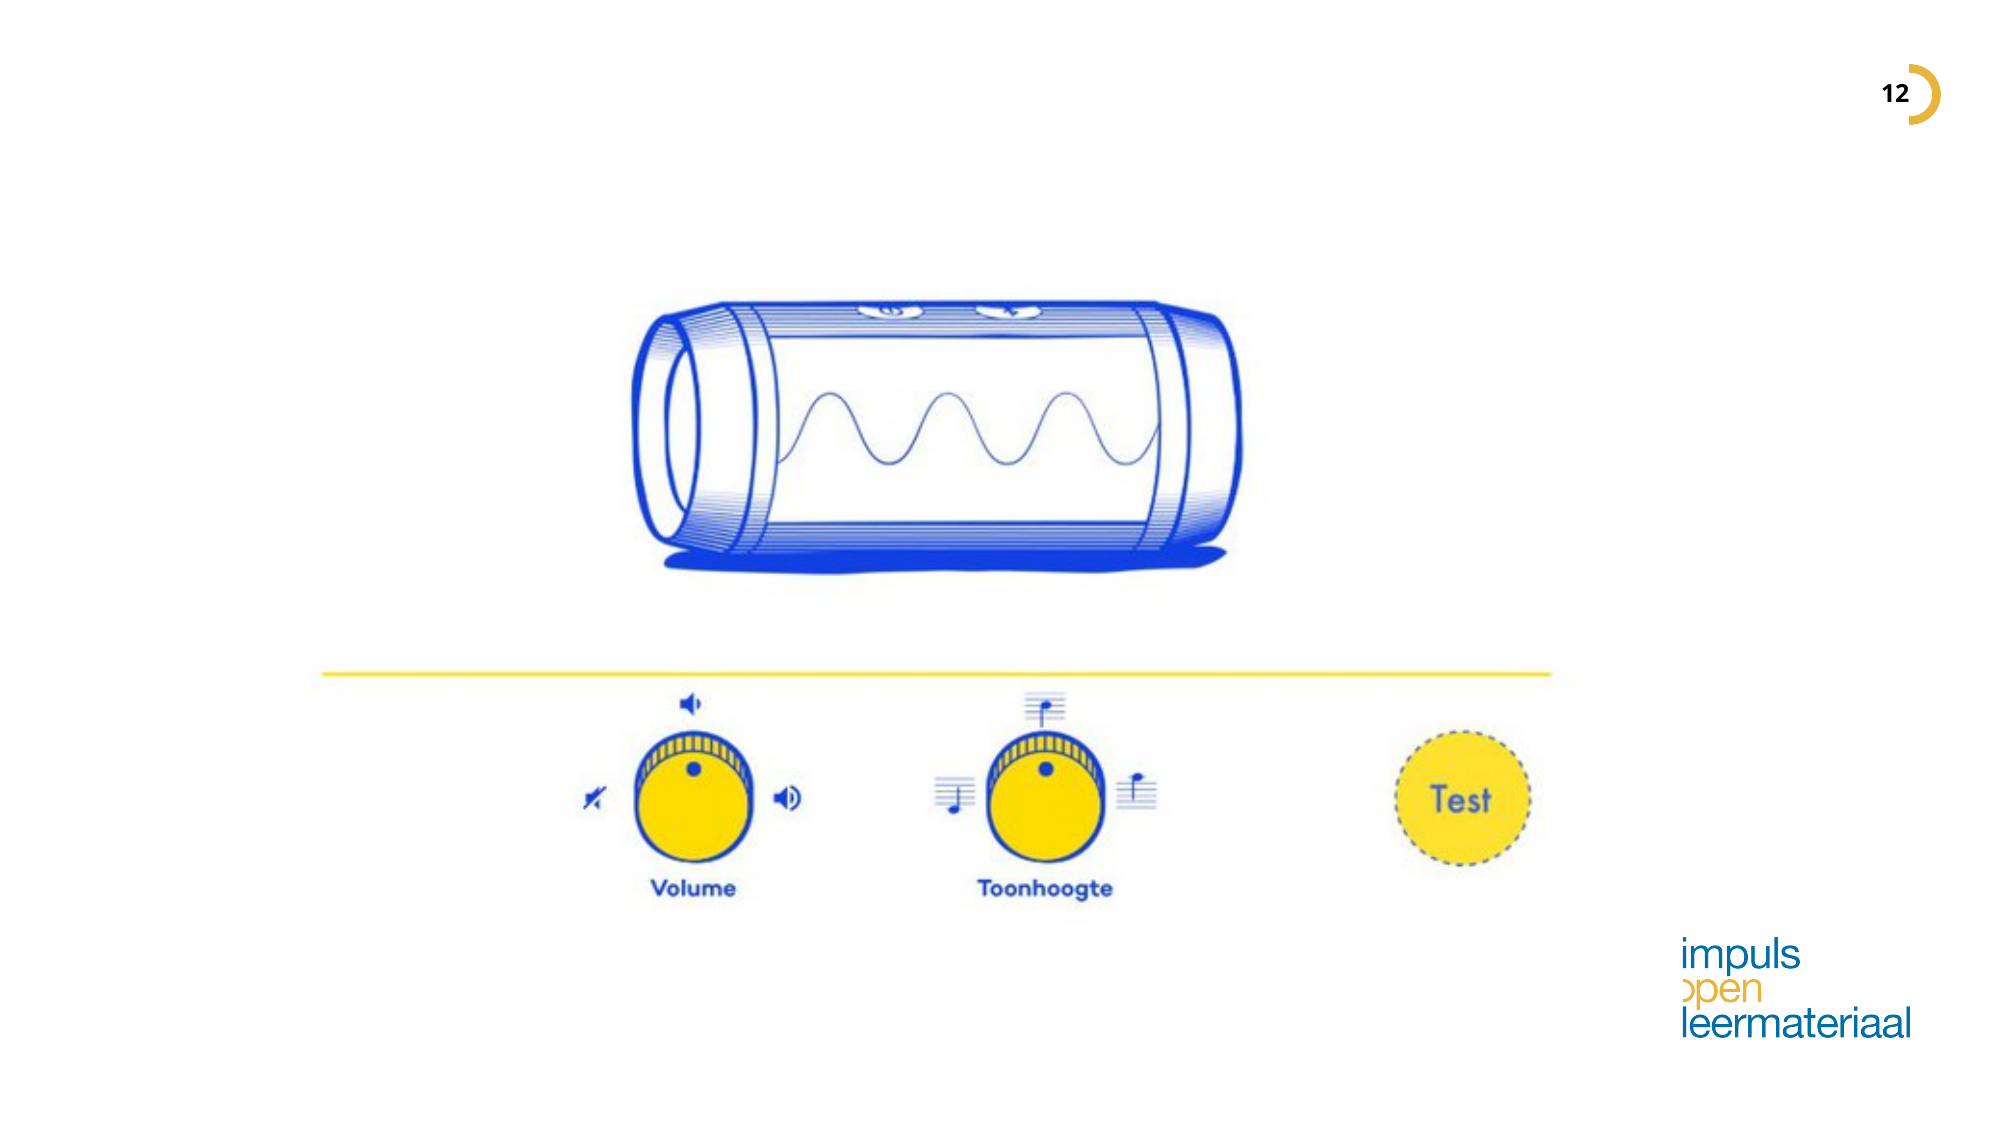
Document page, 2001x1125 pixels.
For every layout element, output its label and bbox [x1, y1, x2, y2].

picture [1694, 1028, 1716, 1038]
picture [1787, 1027, 1797, 1034]
picture [1865, 1027, 1875, 1034]
picture [1766, 1018, 1775, 1038]
picture [1752, 1018, 1761, 1038]
picture [1822, 1018, 1833, 1023]
picture [1887, 1027, 1897, 1034]
picture [1695, 1018, 1705, 1023]
picture [1909, 64, 1941, 125]
picture [1845, 1019, 1853, 1038]
picture [1664, 937, 1910, 1038]
picture [1717, 1018, 1727, 1023]
list [220, 87, 1664, 1040]
